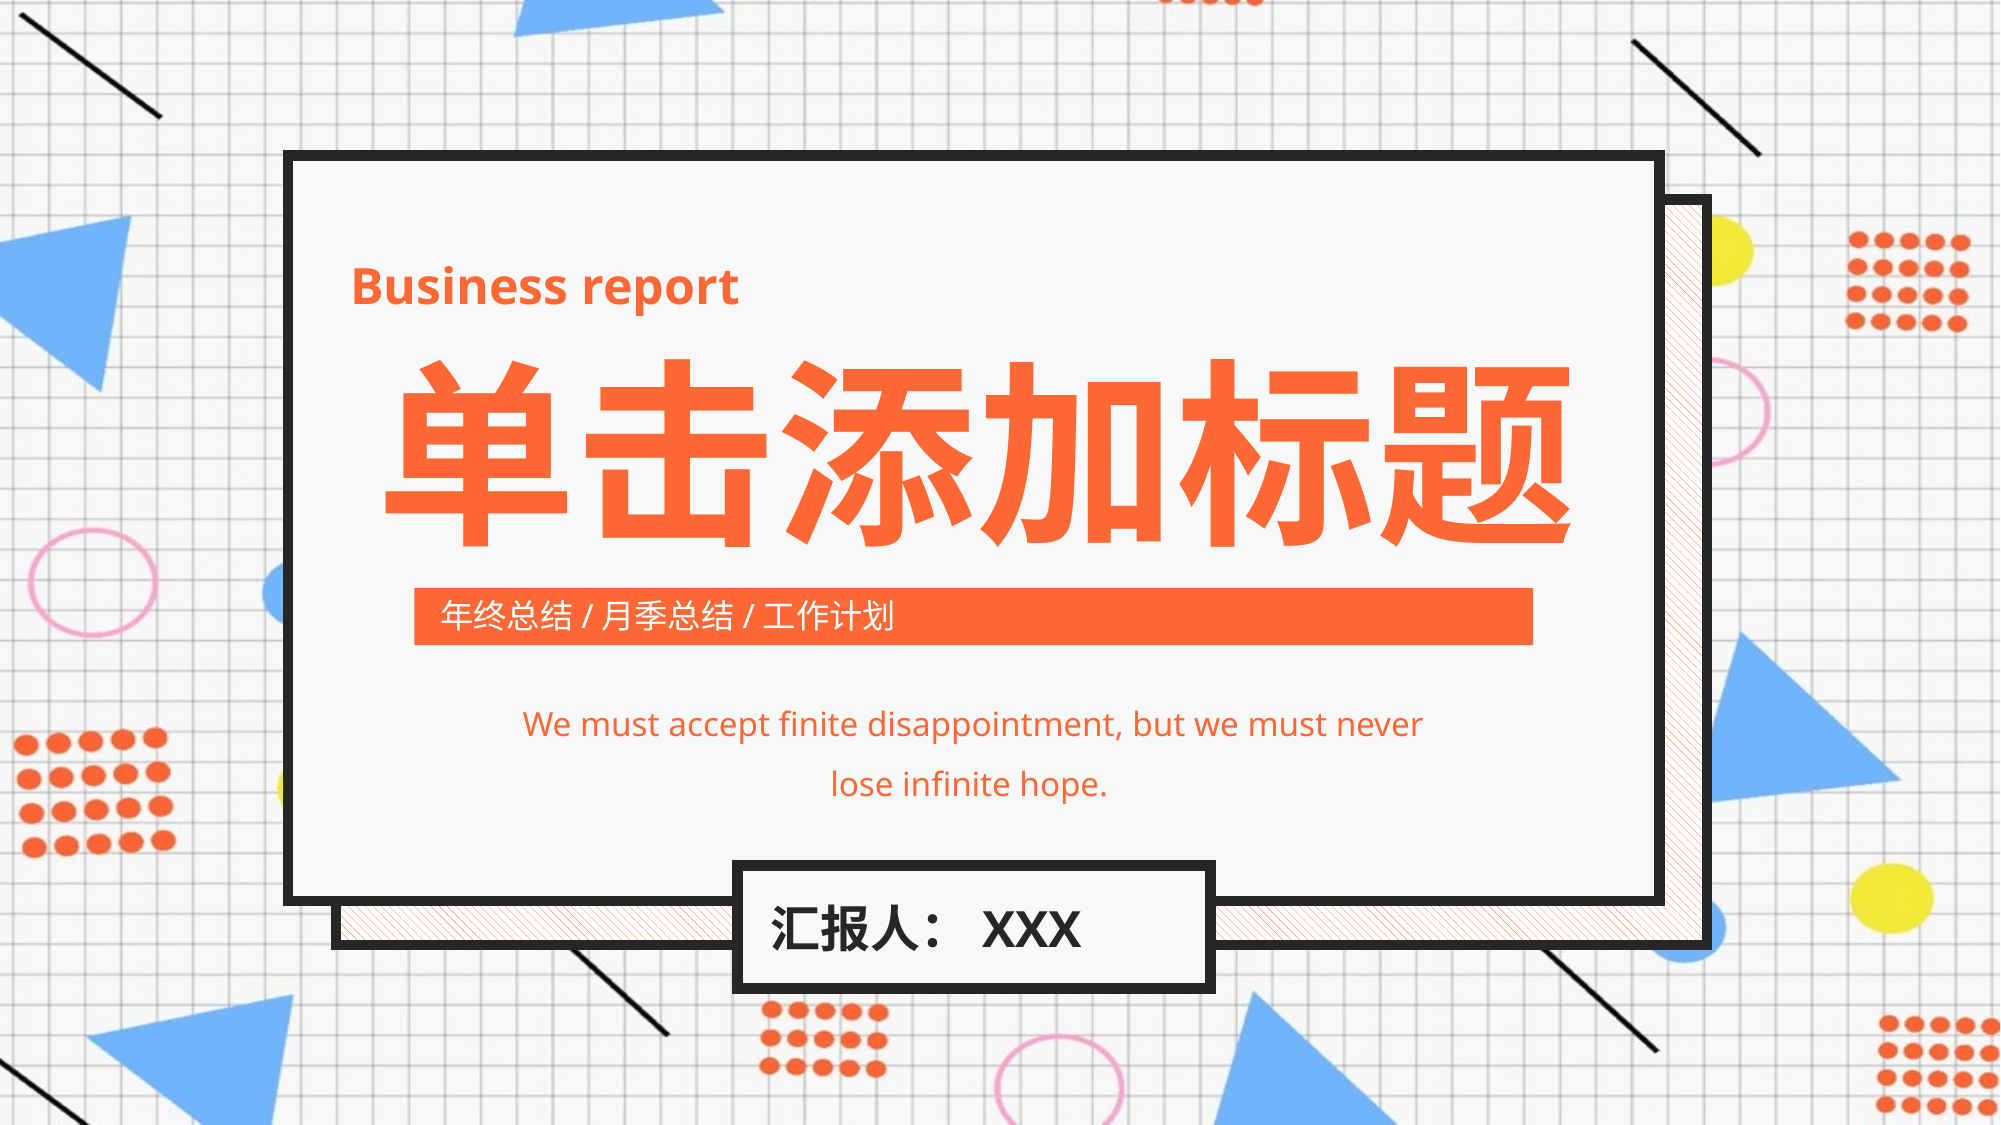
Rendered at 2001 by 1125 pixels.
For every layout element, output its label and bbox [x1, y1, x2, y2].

text_box [288, 155, 1708, 945]
text_box [414, 588, 1534, 646]
picture [0, 0, 2001, 1125]
text_box [737, 865, 1211, 989]
